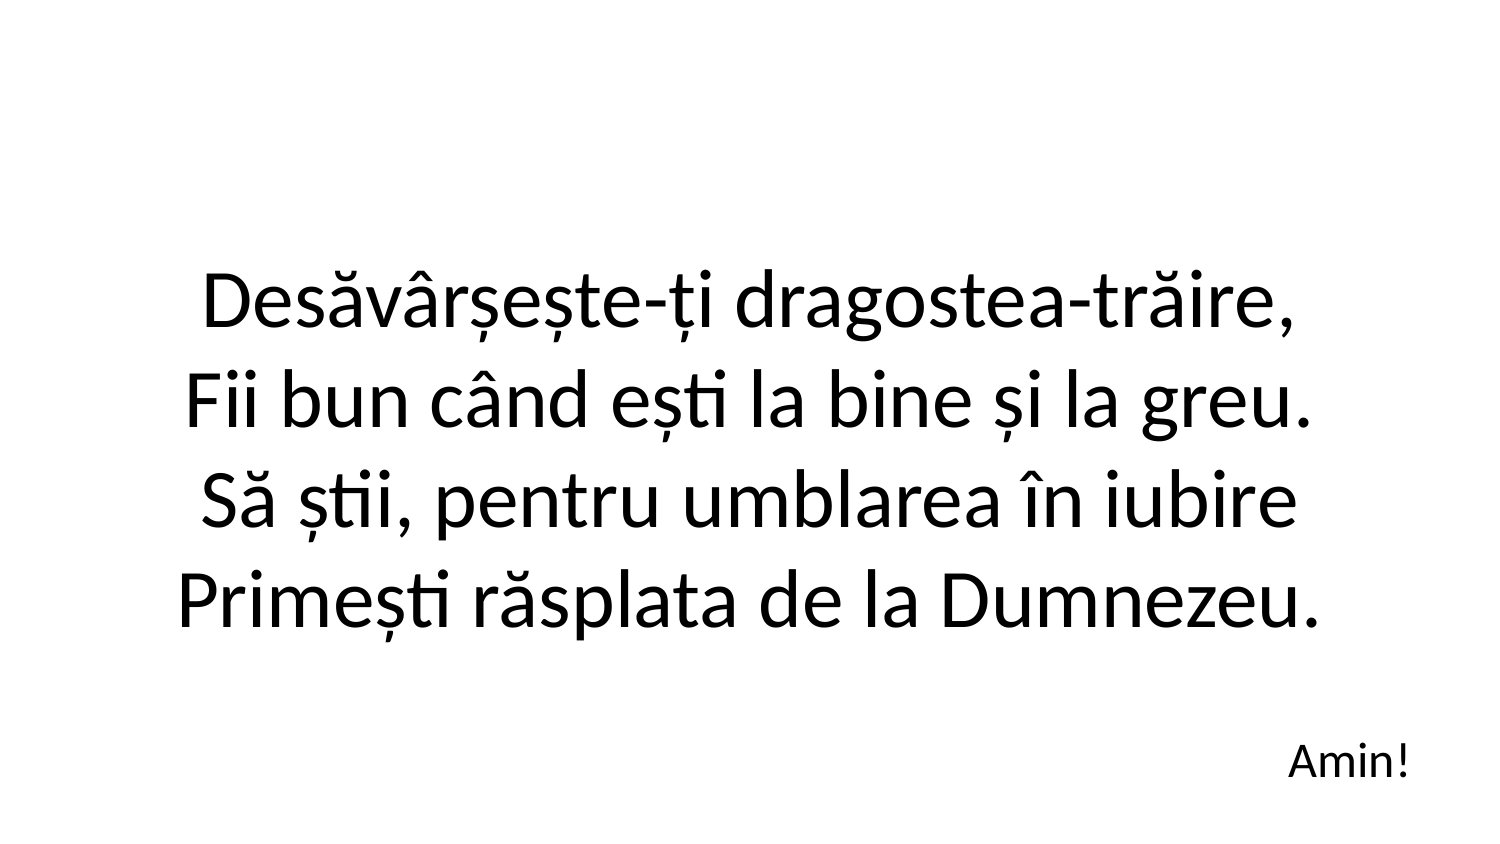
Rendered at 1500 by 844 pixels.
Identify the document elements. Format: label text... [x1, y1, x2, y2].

text_box Desăvârșește-ți dragostea-trăire, Fii bun când ești la bine și la greu. Să știi, pentru umblarea în iubire Primești răsplata de la Dumnezeu. [161, 192, 1339, 652]
text_box Amin! [1273, 674, 1427, 795]
